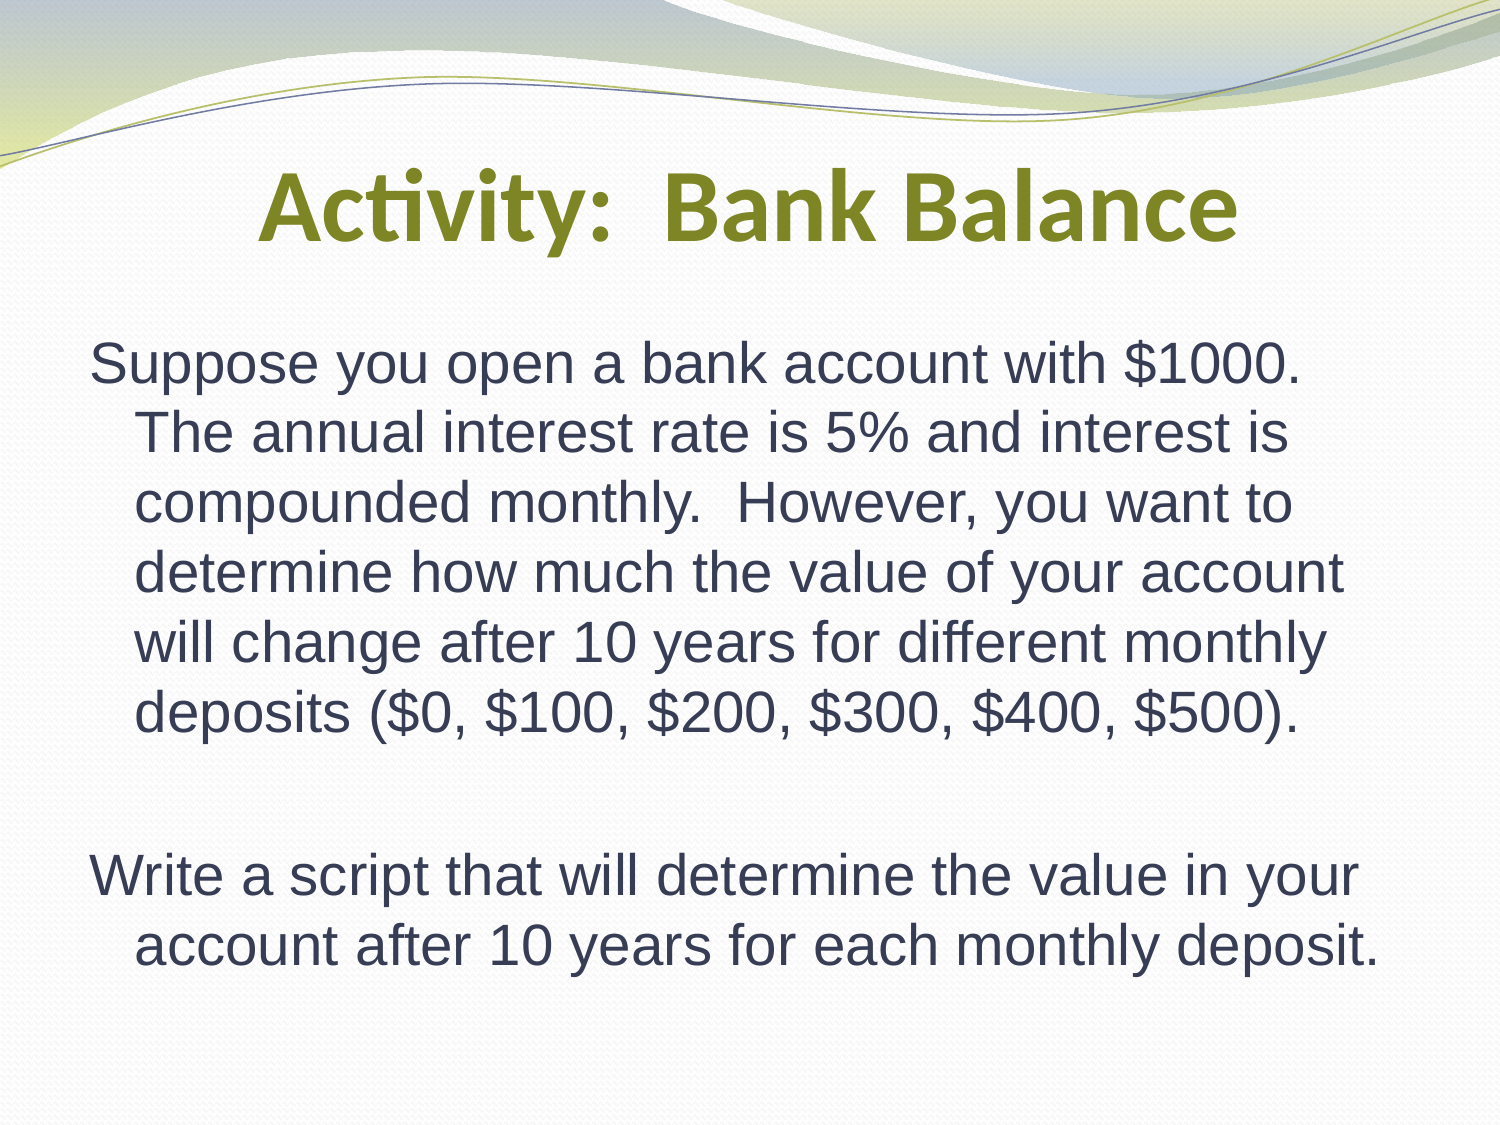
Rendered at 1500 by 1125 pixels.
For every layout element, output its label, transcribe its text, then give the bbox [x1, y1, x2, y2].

title Activity: Bank Balance [75, 75, 1425, 263]
list Suppose you open a bank account with $1000. The annual interest rate is 5% and interest is compounded monthly. However, you want to determine how much the value of your account will change after 10 years for different monthly deposits ($0, $100, $200, $300, $400, $500). Write a script that will determine the value in your account after 10 years for each monthly deposit. [75, 317, 1425, 1038]
